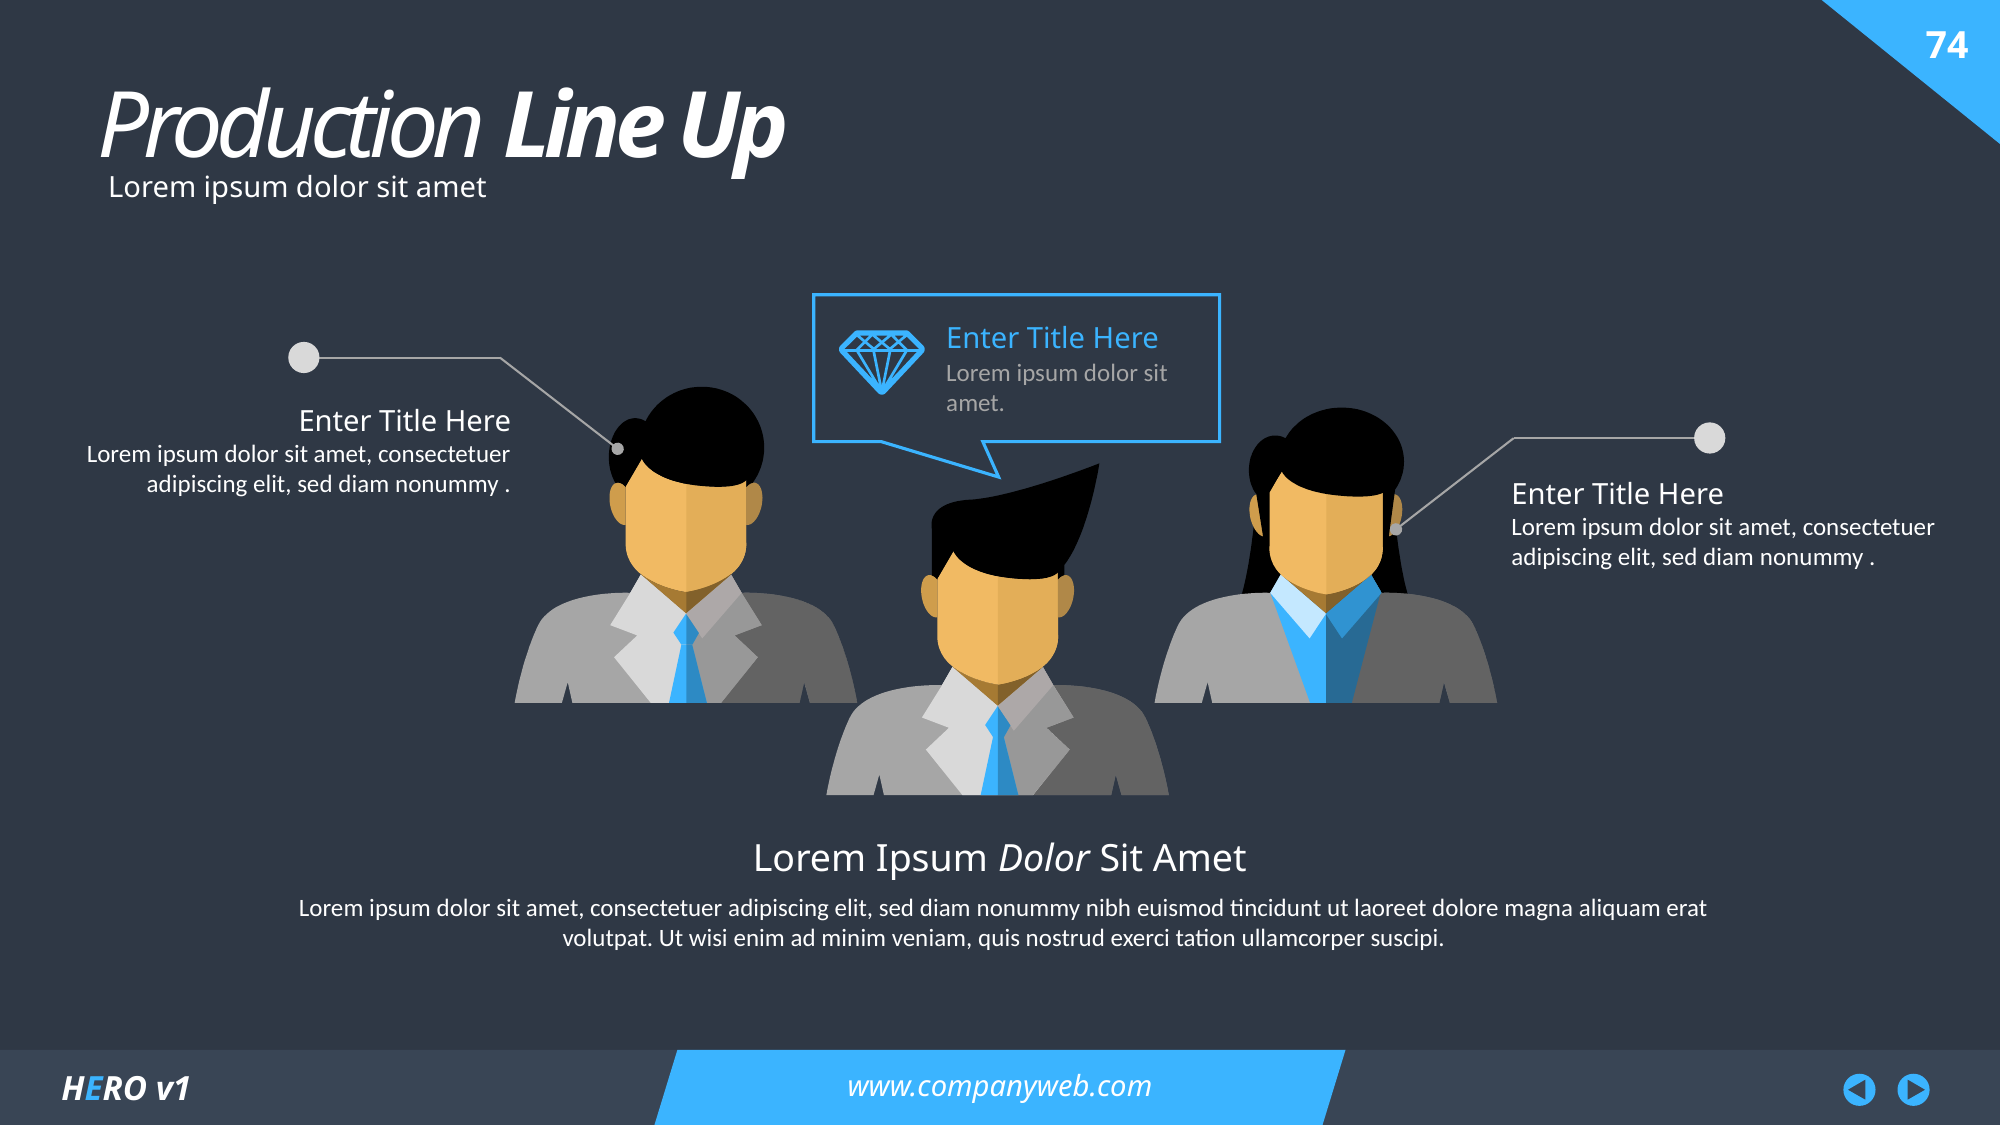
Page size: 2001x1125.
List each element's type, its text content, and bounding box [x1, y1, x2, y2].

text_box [826, 463, 1169, 796]
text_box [288, 341, 618, 449]
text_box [1395, 422, 1726, 530]
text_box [514, 386, 858, 703]
text_box Lorem ipsum dolor sit amet, consectetuer adipiscing elit, sed diam nonummy nibh euismod tincidunt ut laoreet dolore magna aliquam erat volutpat. Ut wisi enim ad minim veniam, quis nostrud exerci tation ullamcorper suscipi. [265, 884, 1744, 959]
text_box Production Line Up [82, 74, 1169, 181]
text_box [50, 394, 527, 507]
text_box Lorem Ipsum Dolor Sit Amet [265, 832, 1735, 884]
text_box Lorem ipsum dolor sit amet [93, 169, 785, 207]
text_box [1496, 467, 1972, 580]
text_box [1154, 407, 1498, 703]
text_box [813, 294, 1230, 442]
